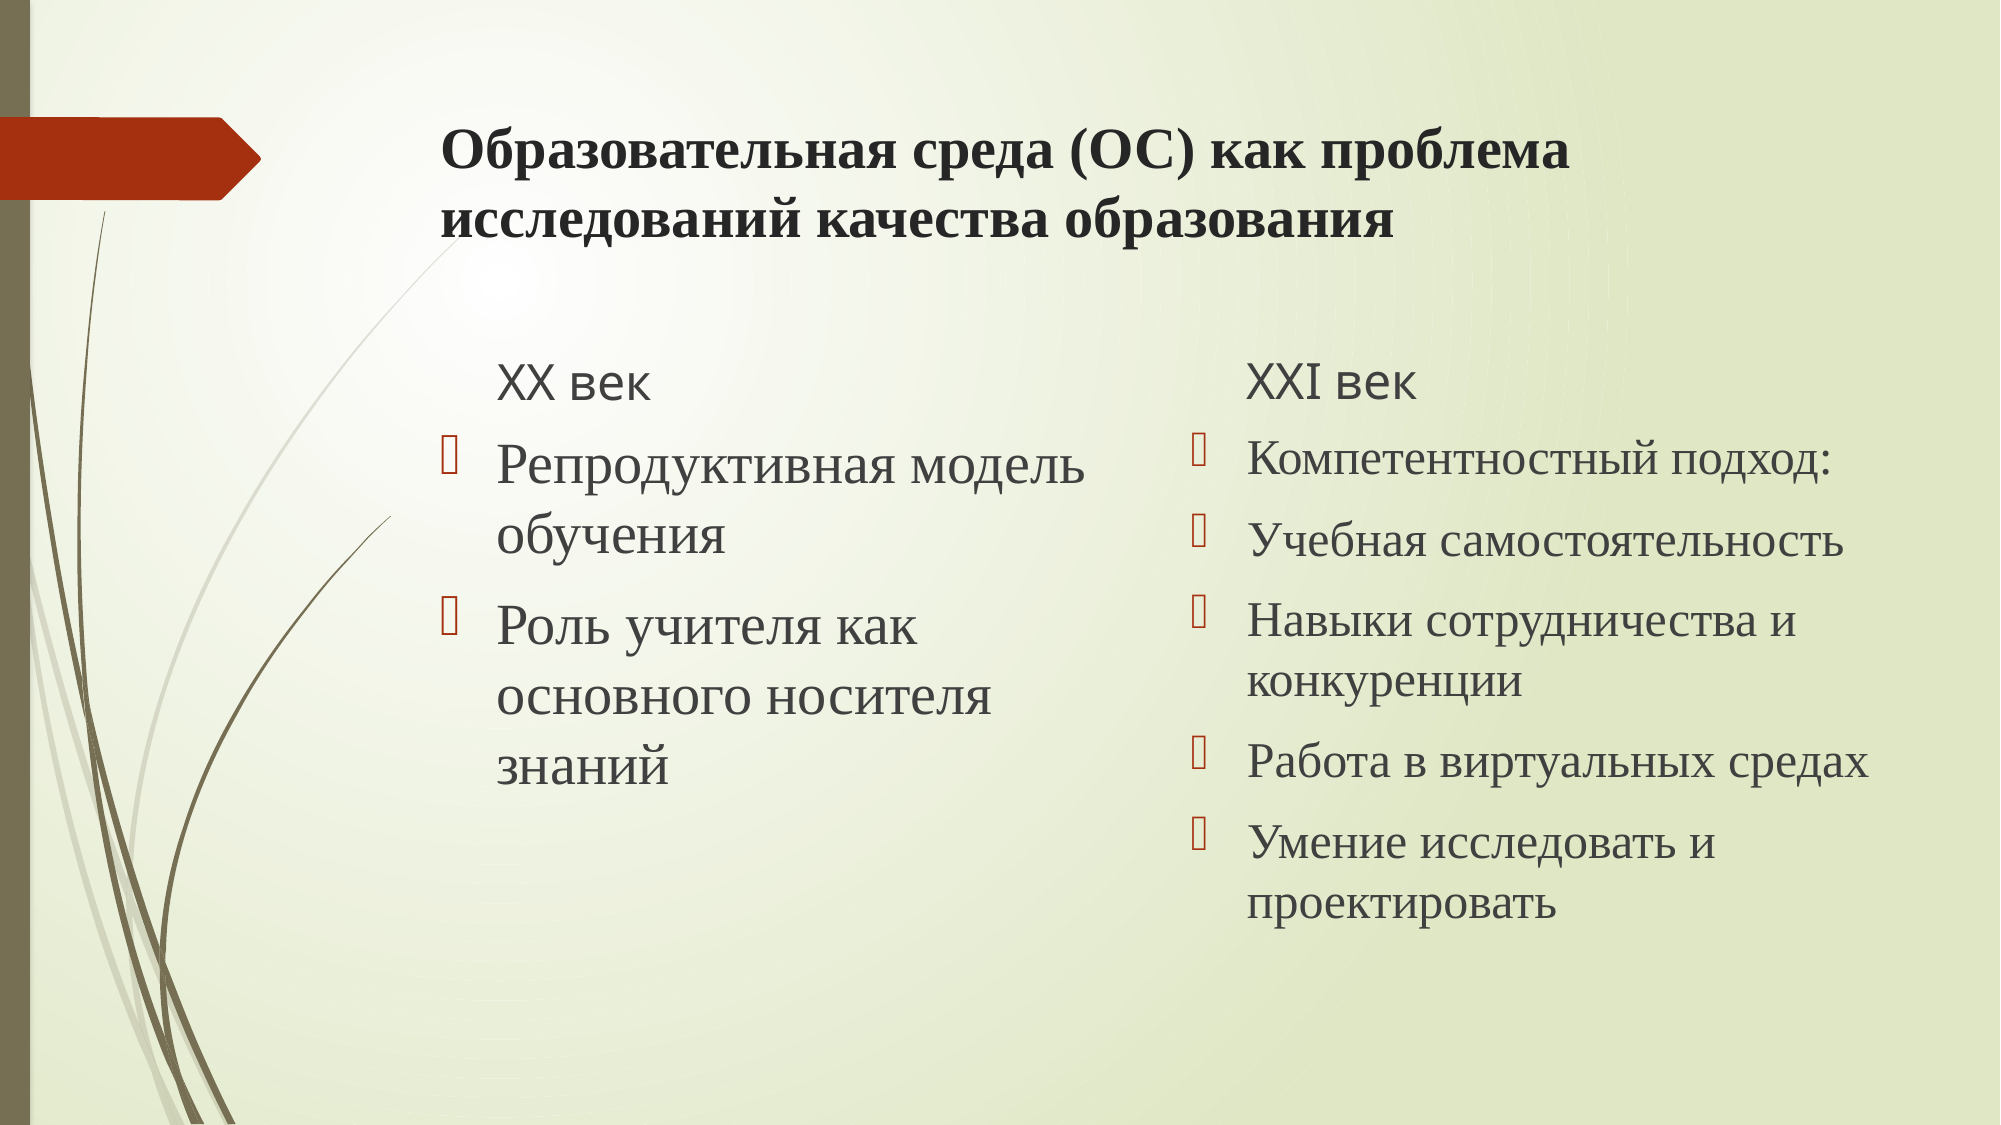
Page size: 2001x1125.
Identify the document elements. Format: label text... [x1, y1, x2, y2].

list ХХ век [482, 323, 1138, 418]
list ХХI век [1231, 323, 1888, 417]
list Репродуктивная модель обучения Роль учителя как основного носителя знаний [424, 418, 1138, 969]
title Образовательная среда (ОС) как проблема исследований качества образования [425, 102, 1888, 313]
list Компетентностный подход: Учебная самостоятельность Навыки сотрудничества и конкуренции Работа в виртуальных средах Умение исследовать и проектировать [1175, 417, 1888, 968]
